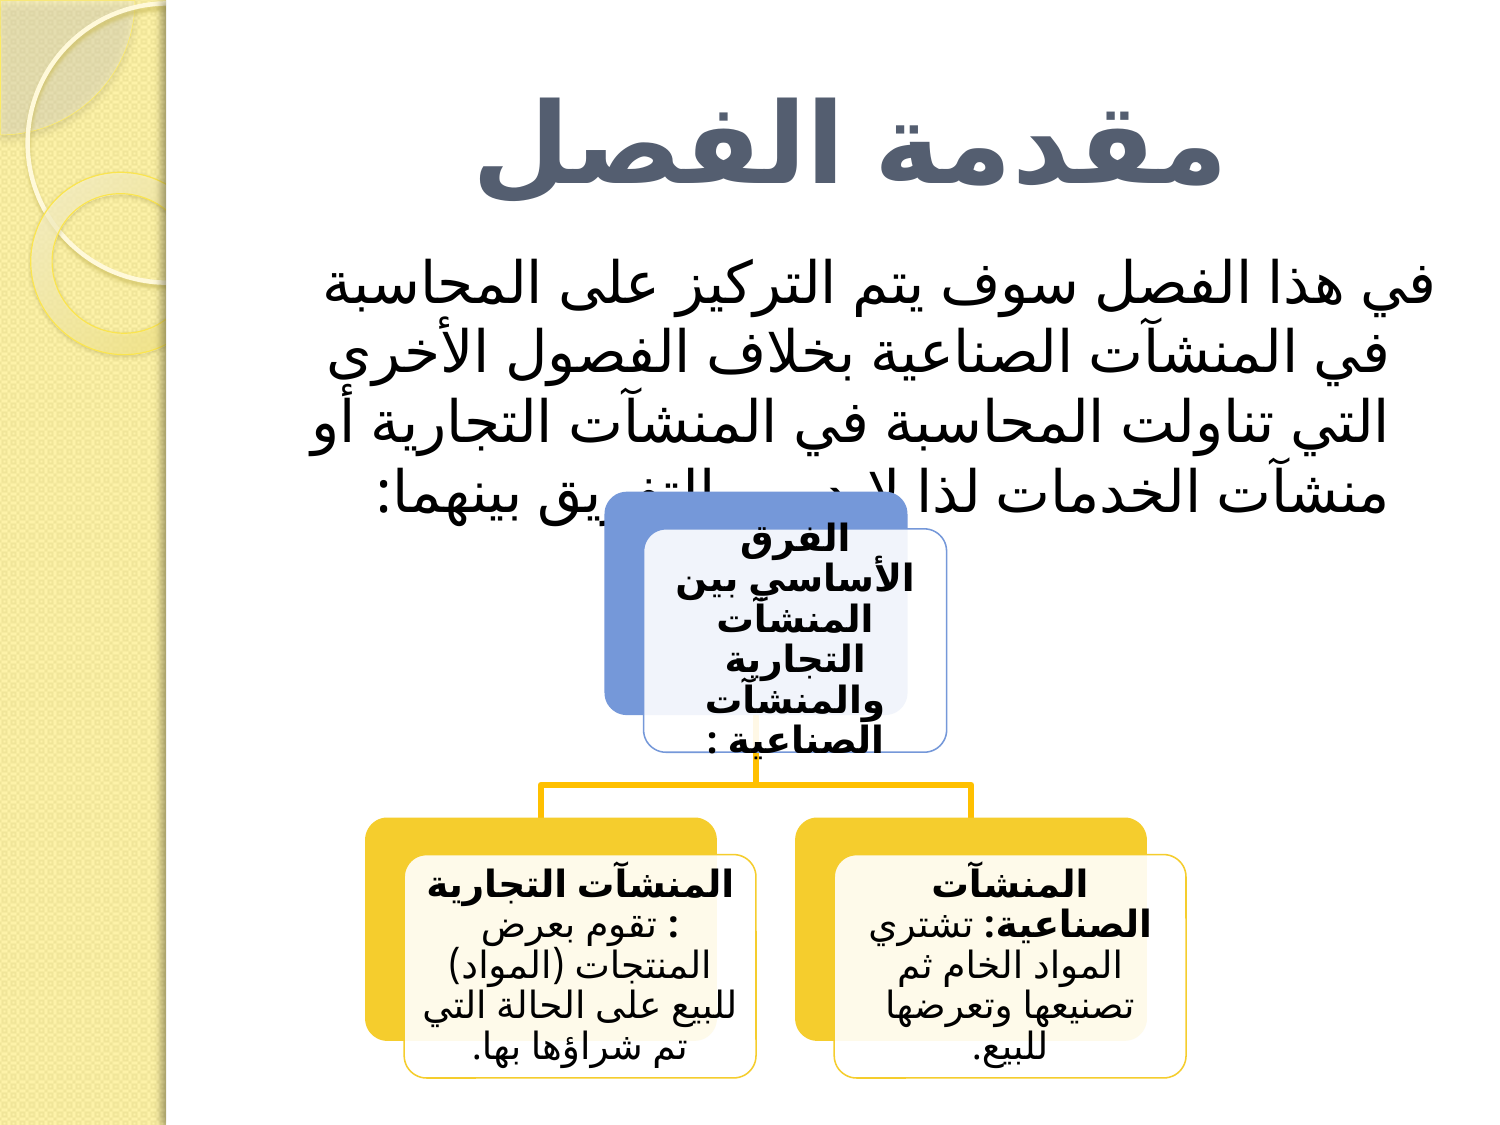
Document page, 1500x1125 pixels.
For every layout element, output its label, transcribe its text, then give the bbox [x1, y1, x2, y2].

list في هذا الفصل سوف يتم التركيز على المحاسبة في المنشآت الصناعية بخلاف الفصول الأخرى التي تناولت المحاسبة في المنشآت التجارية أو منشآت الخدمات لذا لابد من التفريق بينهما: [235, 237, 1466, 1125]
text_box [245, 491, 1306, 1079]
title مقدمة الفصل [235, 45, 1466, 233]
